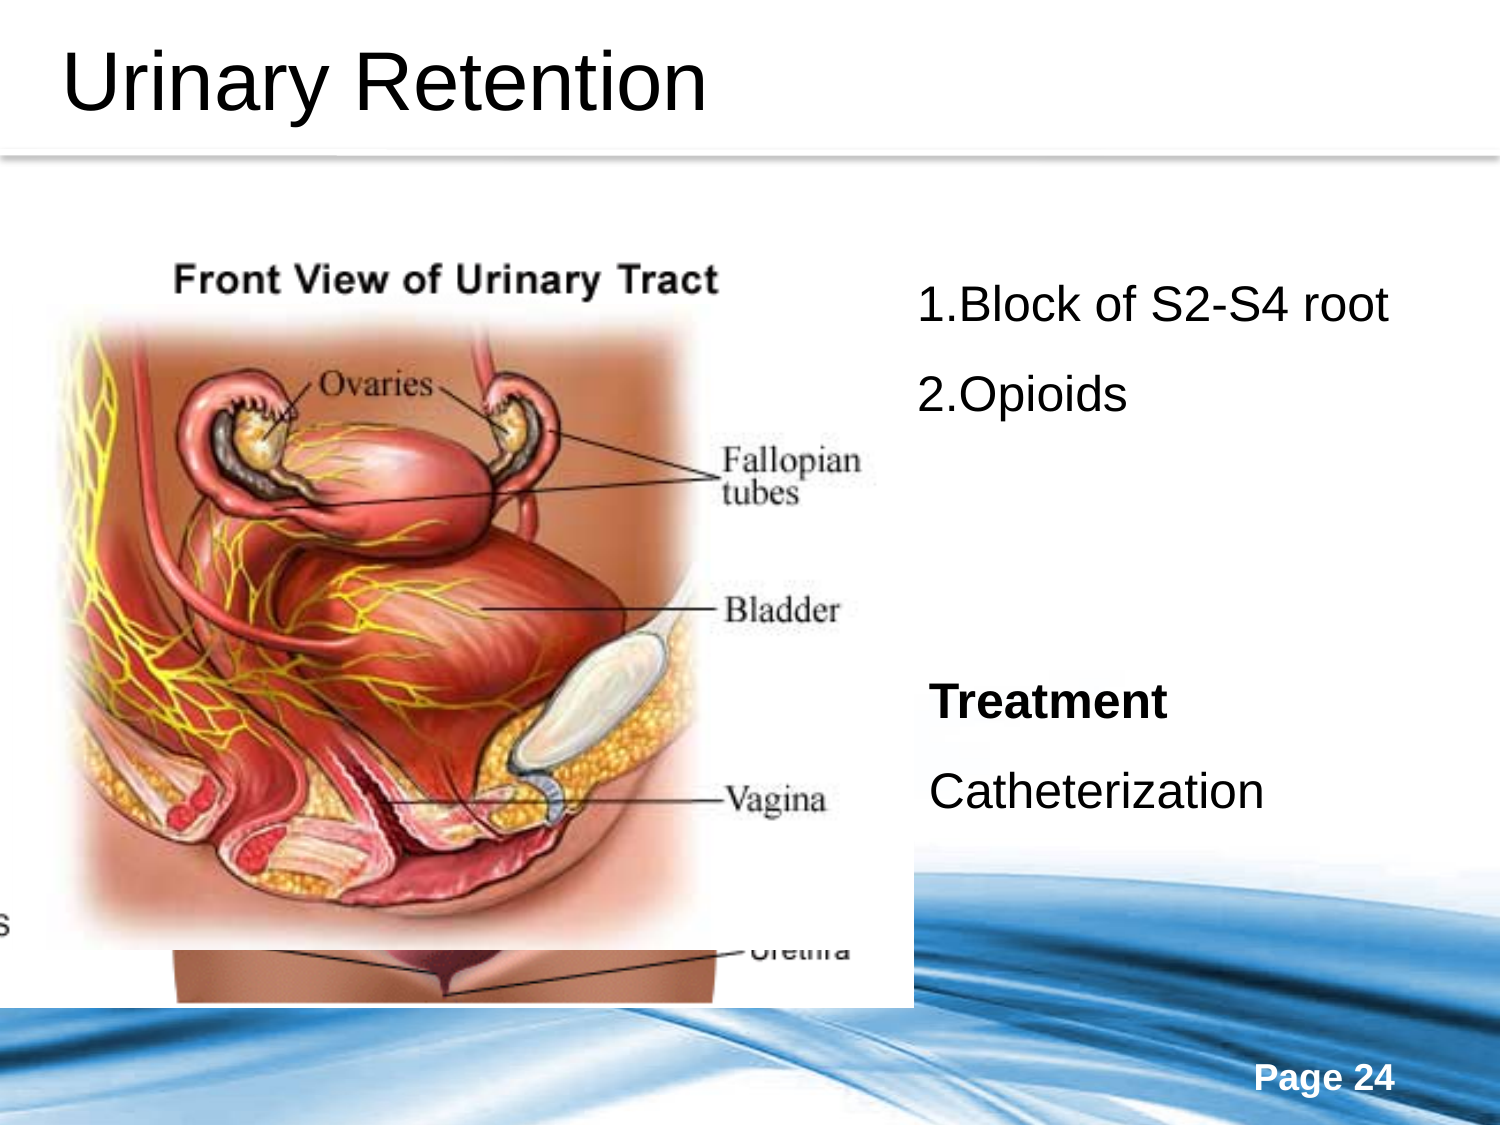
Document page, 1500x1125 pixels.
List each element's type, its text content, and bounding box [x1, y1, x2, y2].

text_box Urinary Retention [46, 23, 1336, 131]
title 1.Block of S2-S4 root 2.Opioids [902, 234, 1500, 422]
picture [0, 245, 1500, 1125]
text_box Treatment Catheterization [918, 679, 1453, 868]
